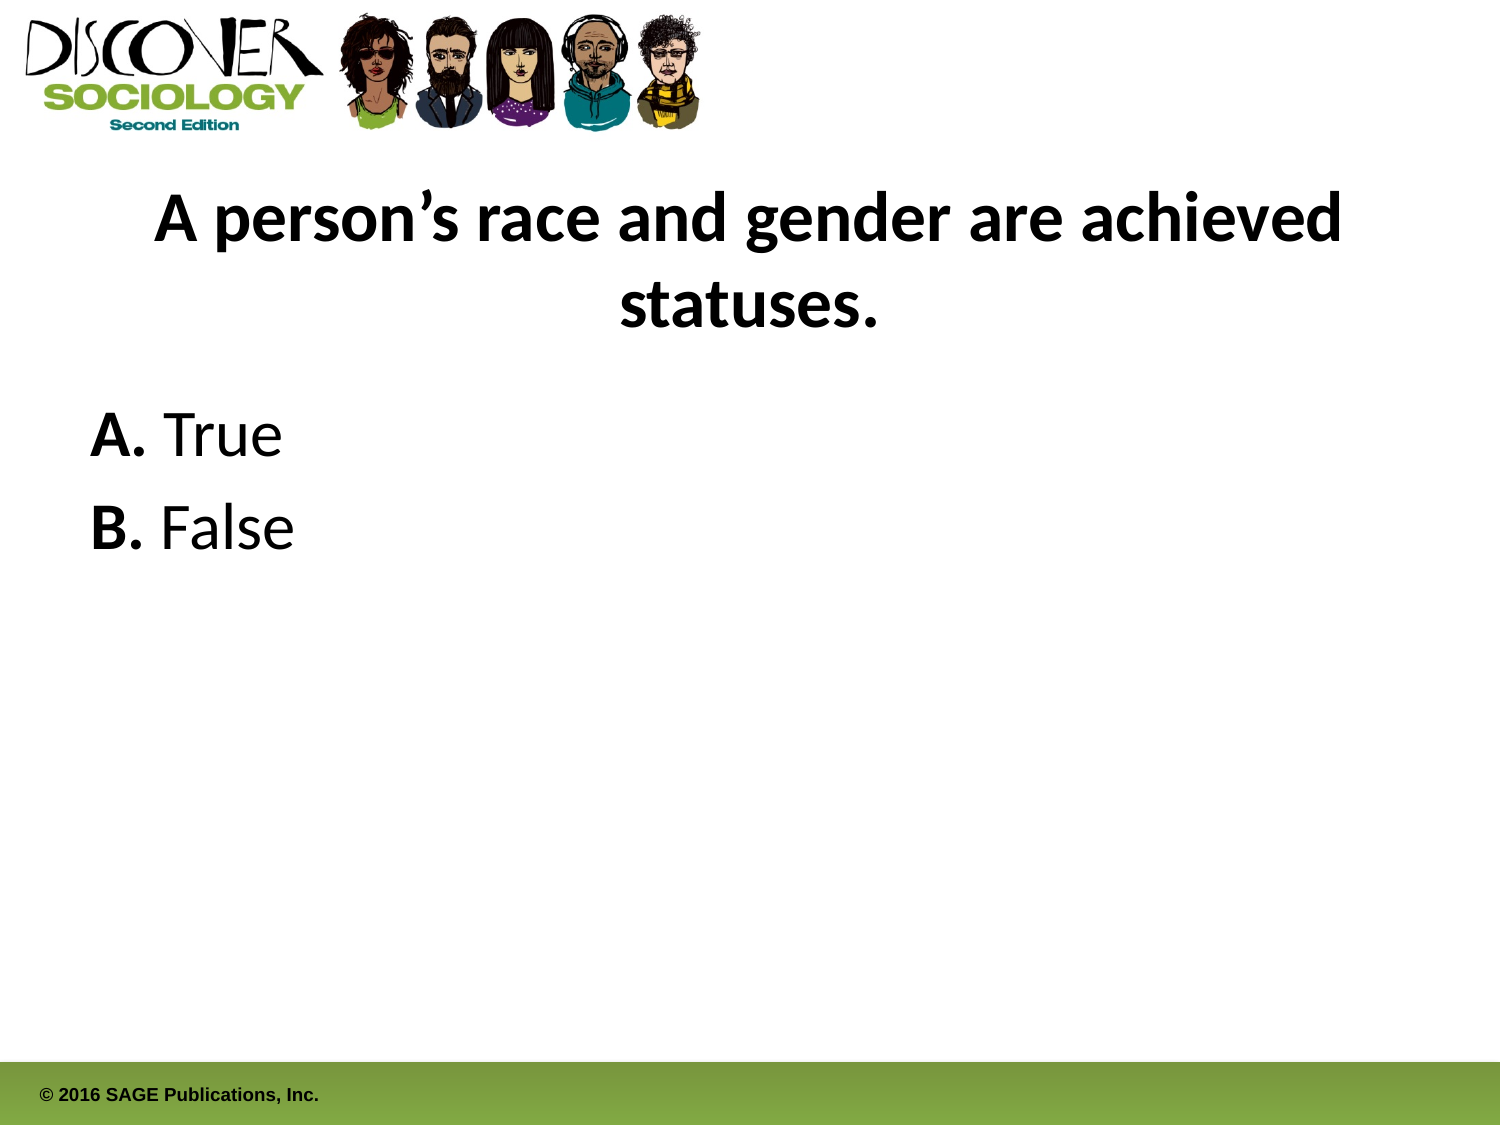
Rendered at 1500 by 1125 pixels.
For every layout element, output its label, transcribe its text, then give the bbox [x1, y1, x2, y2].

picture [0, 0, 1500, 1062]
list A. True B. False [75, 381, 1425, 1125]
title A person’s race and gender are achieved statuses. [75, 162, 1425, 350]
